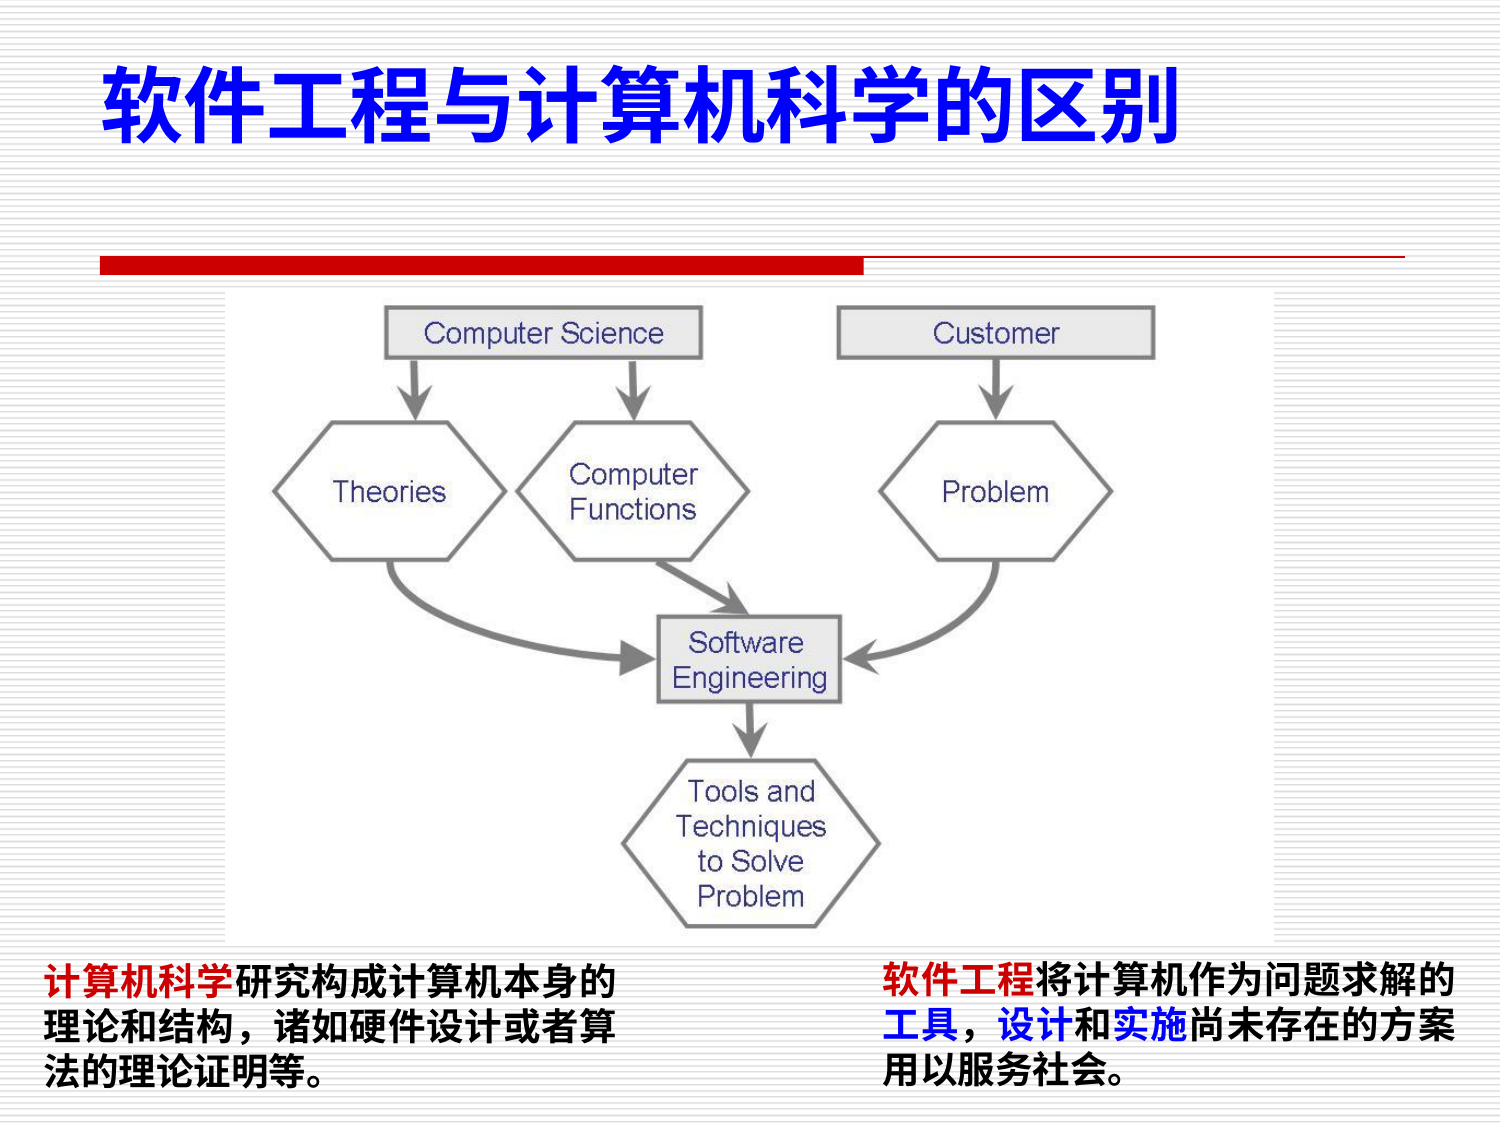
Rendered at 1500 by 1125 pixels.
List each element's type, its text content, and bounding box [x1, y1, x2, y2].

picture [0, 0, 1500, 1125]
text_box 软件工程与计算机科学的区别 [85, 45, 1452, 155]
text_box 软件工程将计算机作为问题求解的工具，设计和实施尚未存在的方案用以服务社会。 [868, 948, 1471, 1099]
text_box 计算机科学研究构成计算机本身的理论和结构，诸如硬件设计或者算法的理论证明等。 [29, 950, 632, 1100]
